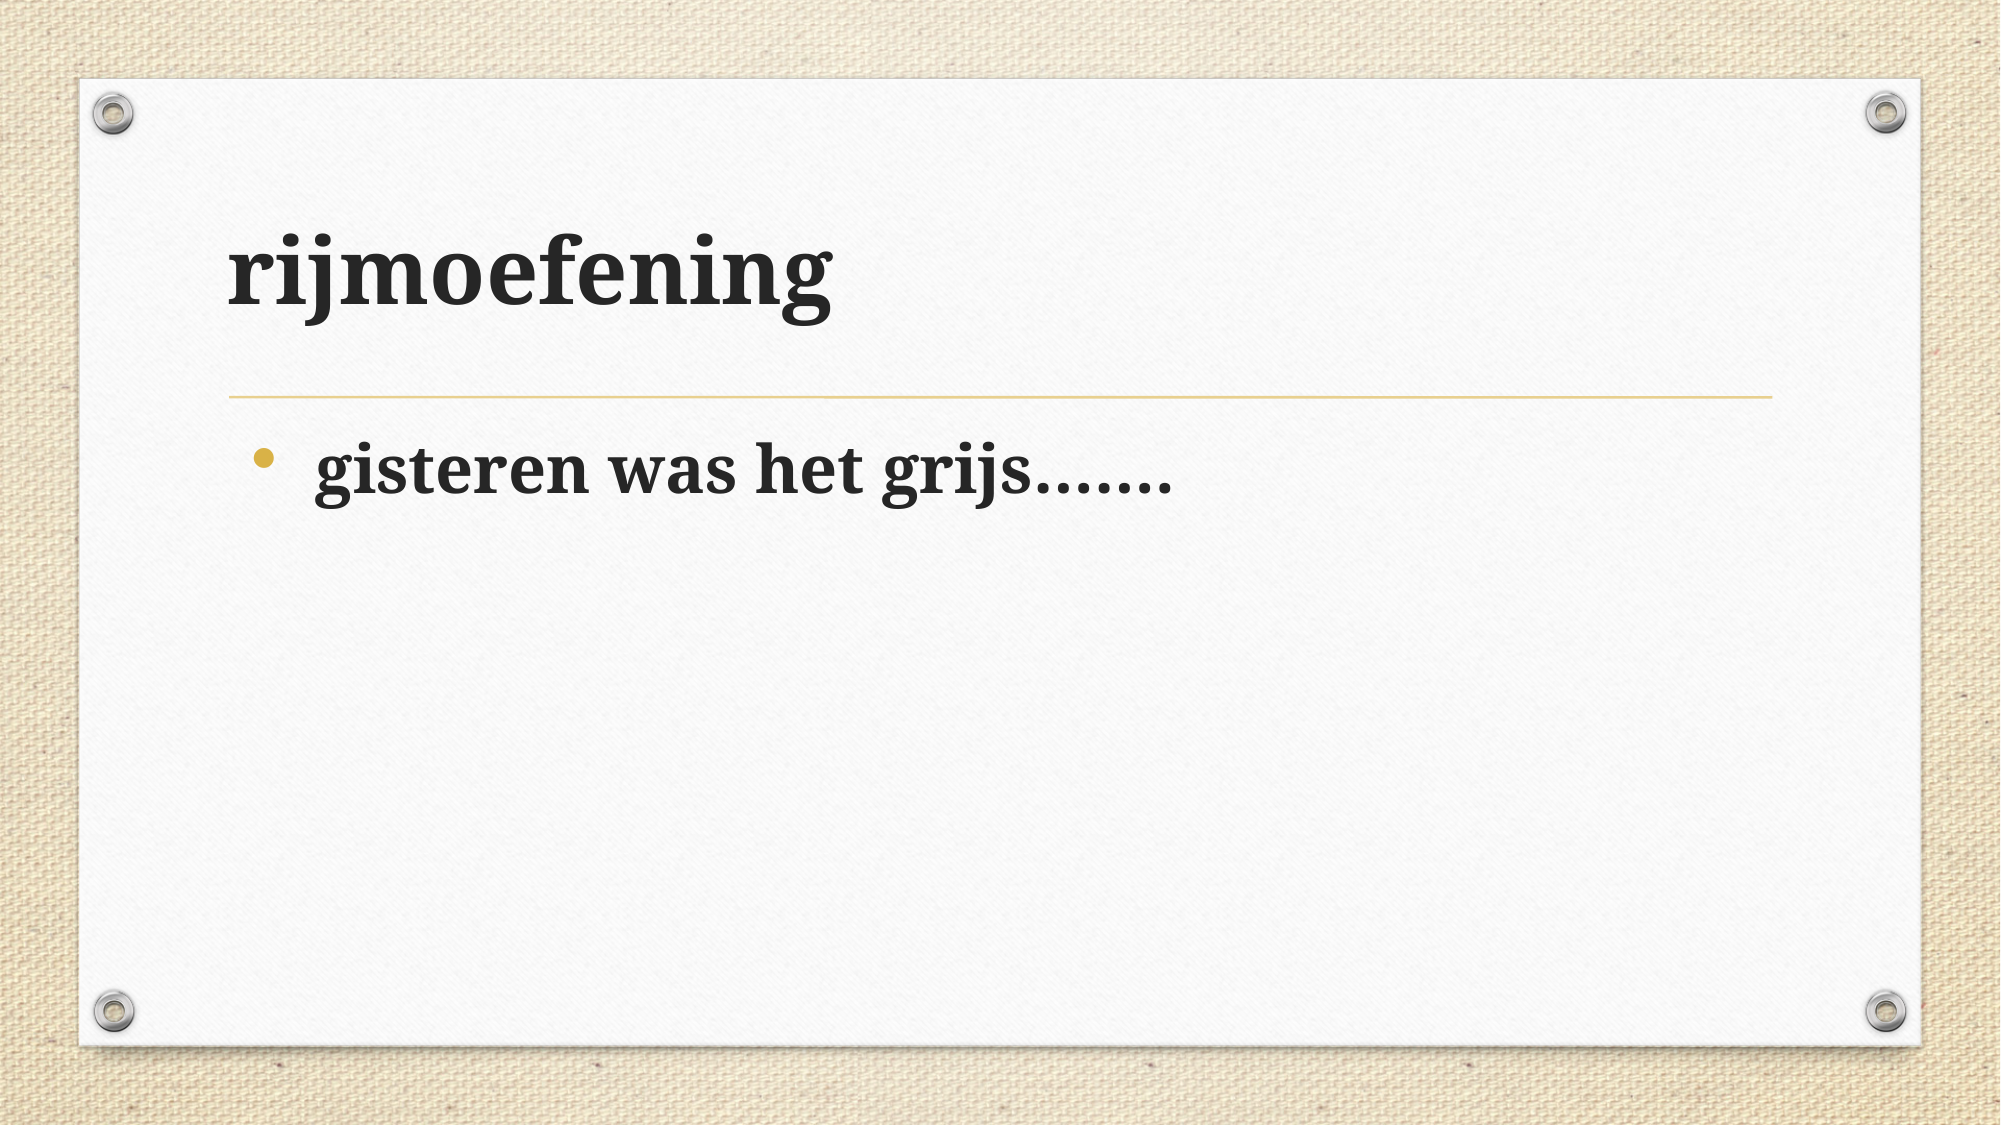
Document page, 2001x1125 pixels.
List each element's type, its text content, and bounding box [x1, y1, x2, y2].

title rijmoefening [212, 161, 1788, 375]
list gisteren was het grijs……. [212, 419, 1788, 965]
picture [0, 0, 2001, 1125]
